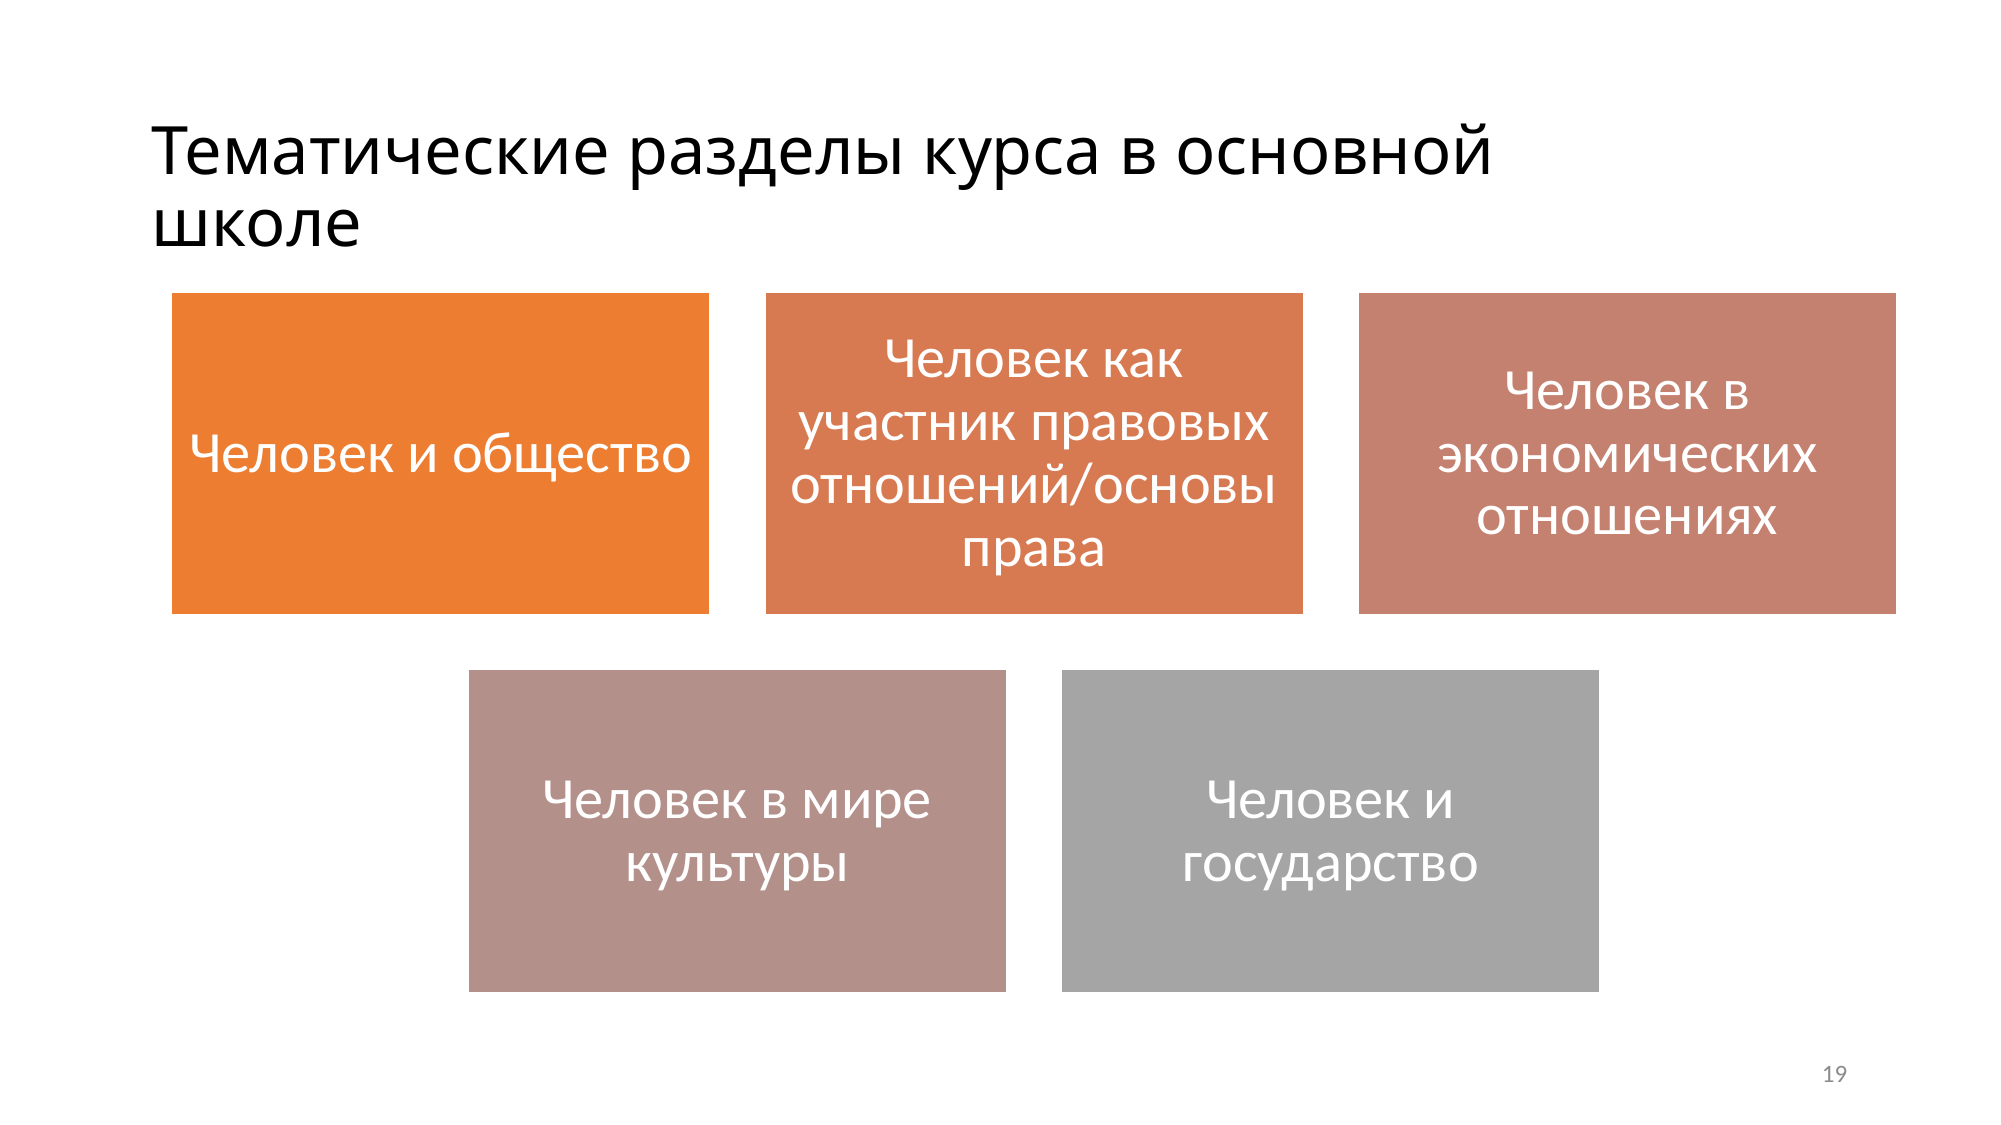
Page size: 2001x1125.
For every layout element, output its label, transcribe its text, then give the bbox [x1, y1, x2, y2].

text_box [171, 268, 1898, 1016]
slide_number 19 [1412, 1042, 1863, 1103]
title Тематические разделы курса в основной школе [136, 109, 1671, 269]
